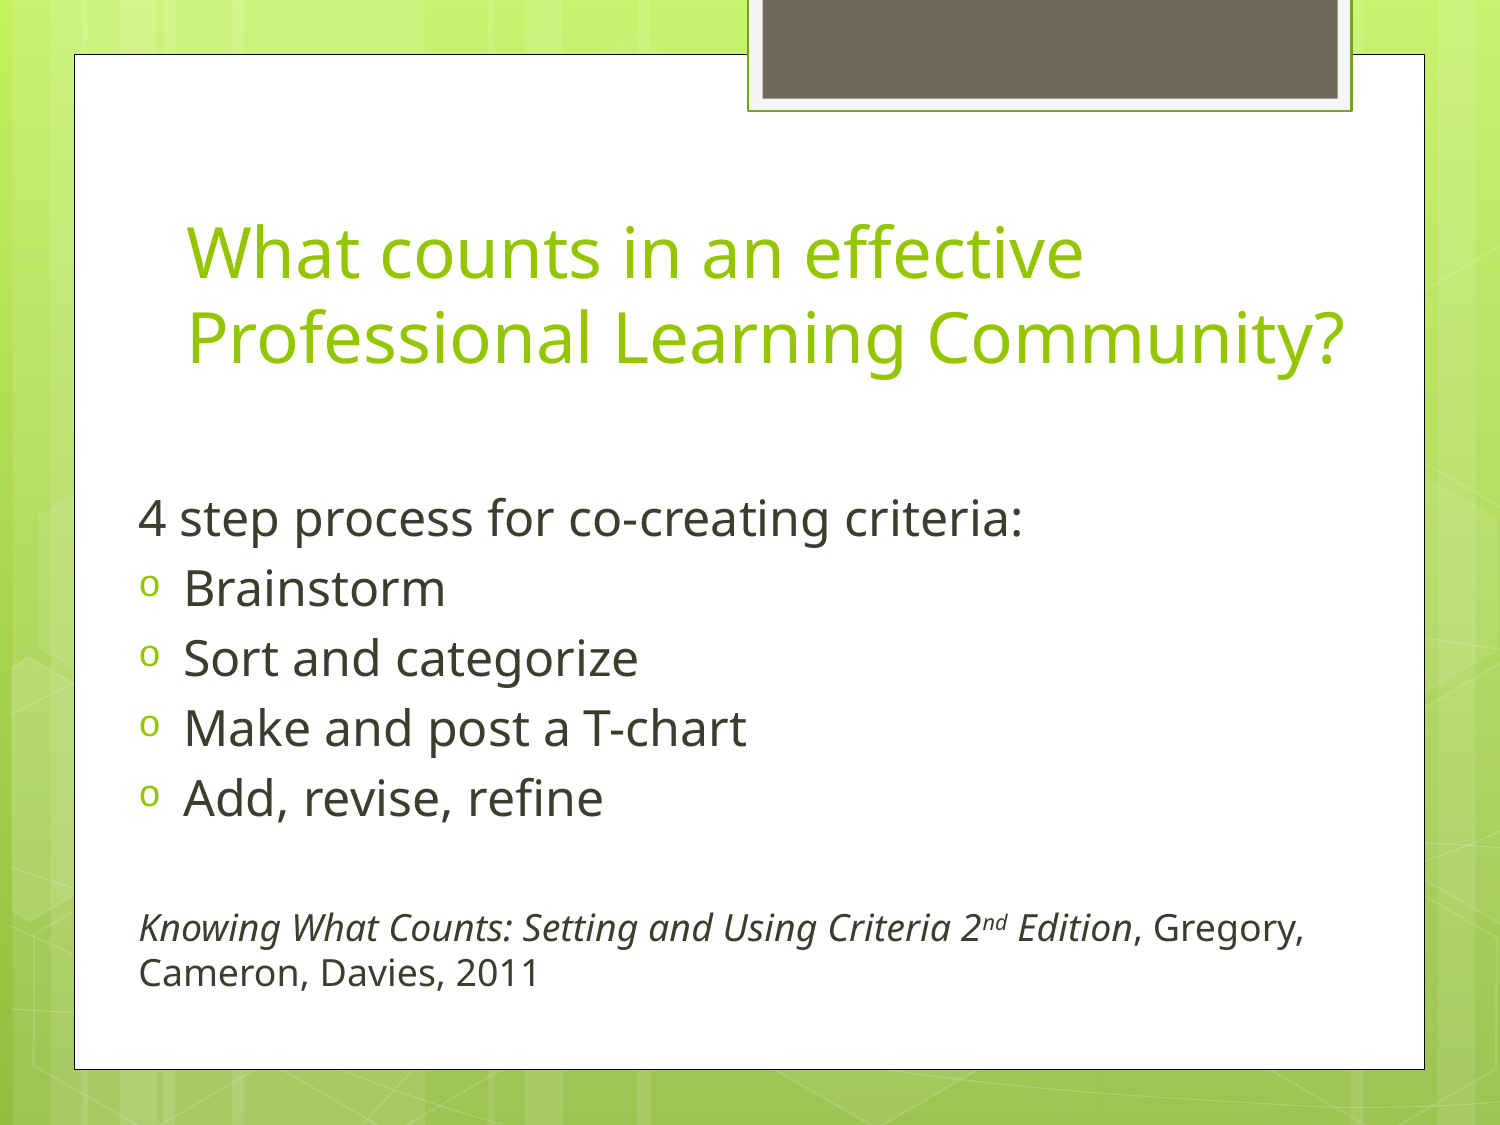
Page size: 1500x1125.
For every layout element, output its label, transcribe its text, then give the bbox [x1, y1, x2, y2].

list 4 step process for co-creating criteria: Brainstorm Sort and categorize Make and post a T-chart Add, revise, refine Knowing What Counts: Setting and Using Criteria 2nd Edition, Gregory, Cameron, Davies, 2011 [112, 408, 1400, 1071]
title What counts in an effective Professional Learning Community? [171, 125, 1365, 386]
